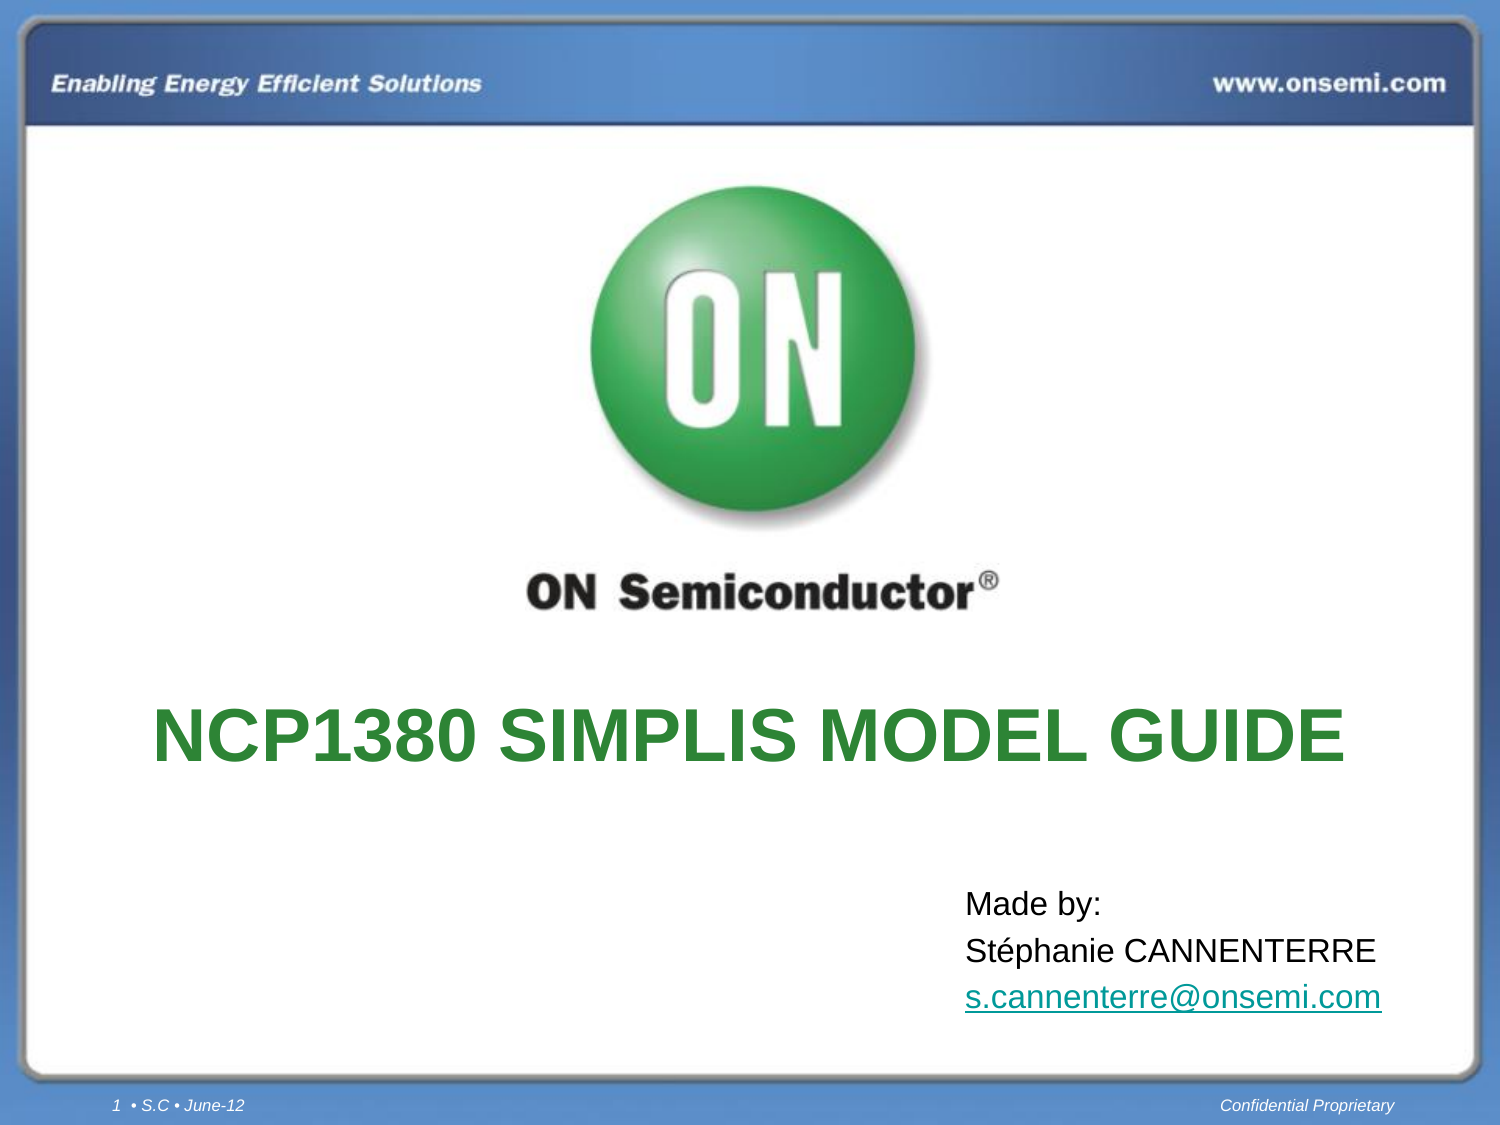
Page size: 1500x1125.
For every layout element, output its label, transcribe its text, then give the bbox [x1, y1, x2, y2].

picture [0, 0, 1500, 1125]
title NCP1380 SIMPLIS MODEL GUIDE [112, 637, 1388, 826]
subtitle Made by: Stéphanie CANNENTERRE s.cannenterre@onsemi.com [949, 874, 1463, 1063]
